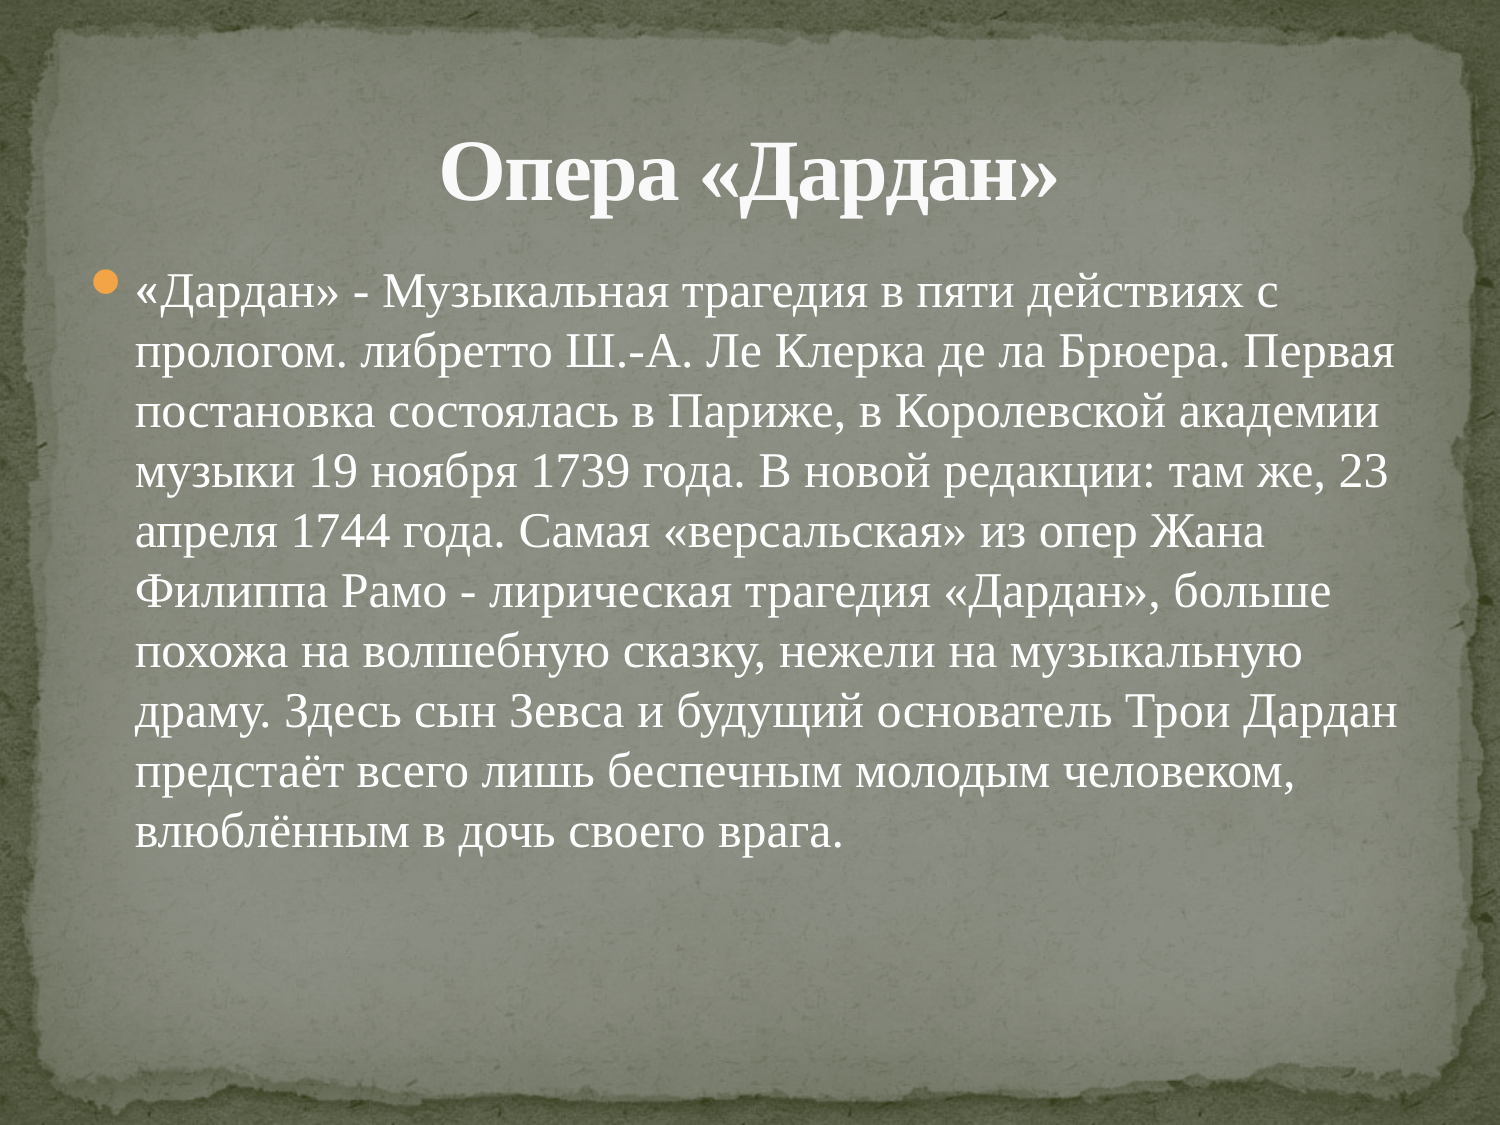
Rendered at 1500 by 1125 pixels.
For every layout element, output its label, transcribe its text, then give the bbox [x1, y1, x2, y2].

list «Дардан» - Музыкальная трагедия в пяти действиях с прологом. либретто Ш.-А. Ле Клерка де ла Брюера. Первая постановка состоялась в Париже, в Королевской академии музыки 19 ноября 1739 года. В новой редакции: там же, 23 апреля 1744 года. Самая «версальская» из опер Жана Филиппа Рамо - лирическая трагедия «Дардан», больше похожа на волшебную сказку, нежели на музыкальную драму. Здесь сын Зевса и будущий основатель Трои Дардан предстаёт всего лишь беспечным молодым человеком, влюблённым в дочь своего врага. [75, 249, 1425, 1000]
title Опера «Дардан» [74, 24, 1425, 225]
